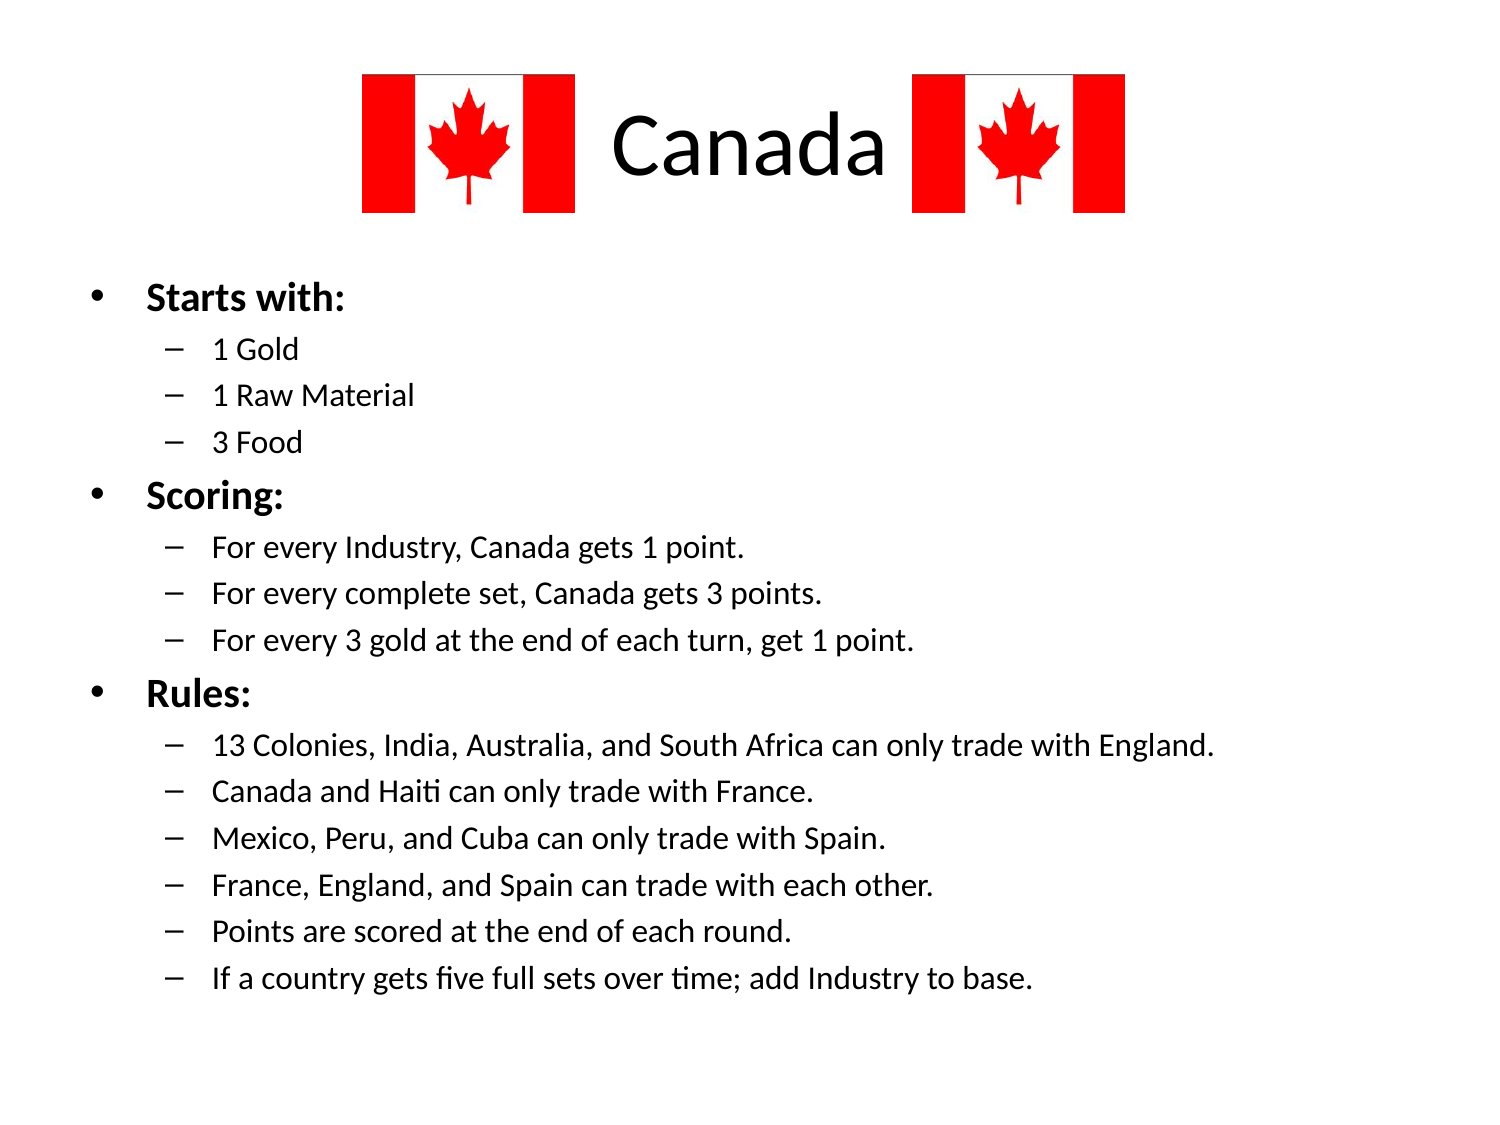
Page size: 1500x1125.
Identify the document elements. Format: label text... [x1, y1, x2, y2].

title Canada [75, 45, 1425, 233]
picture [362, 74, 576, 213]
list Starts with: 1 Gold 1 Raw Material 3 Food Scoring: For every Industry, Canada gets 1 point. For every complete set, Canada gets 3 points. For every 3 gold at the end of each turn, get 1 point. Rules: 13 Colonies, India, Australia, and South Africa can only trade with England. Canada and Haiti can only trade with France. Mexico, Peru, and Cuba can only trade with Spain. France, England, and Spain can trade with each other. Points are scored at the end of each round. If a country gets five full sets over time; add Industry to base. [75, 262, 1425, 1038]
picture [912, 74, 1126, 213]
